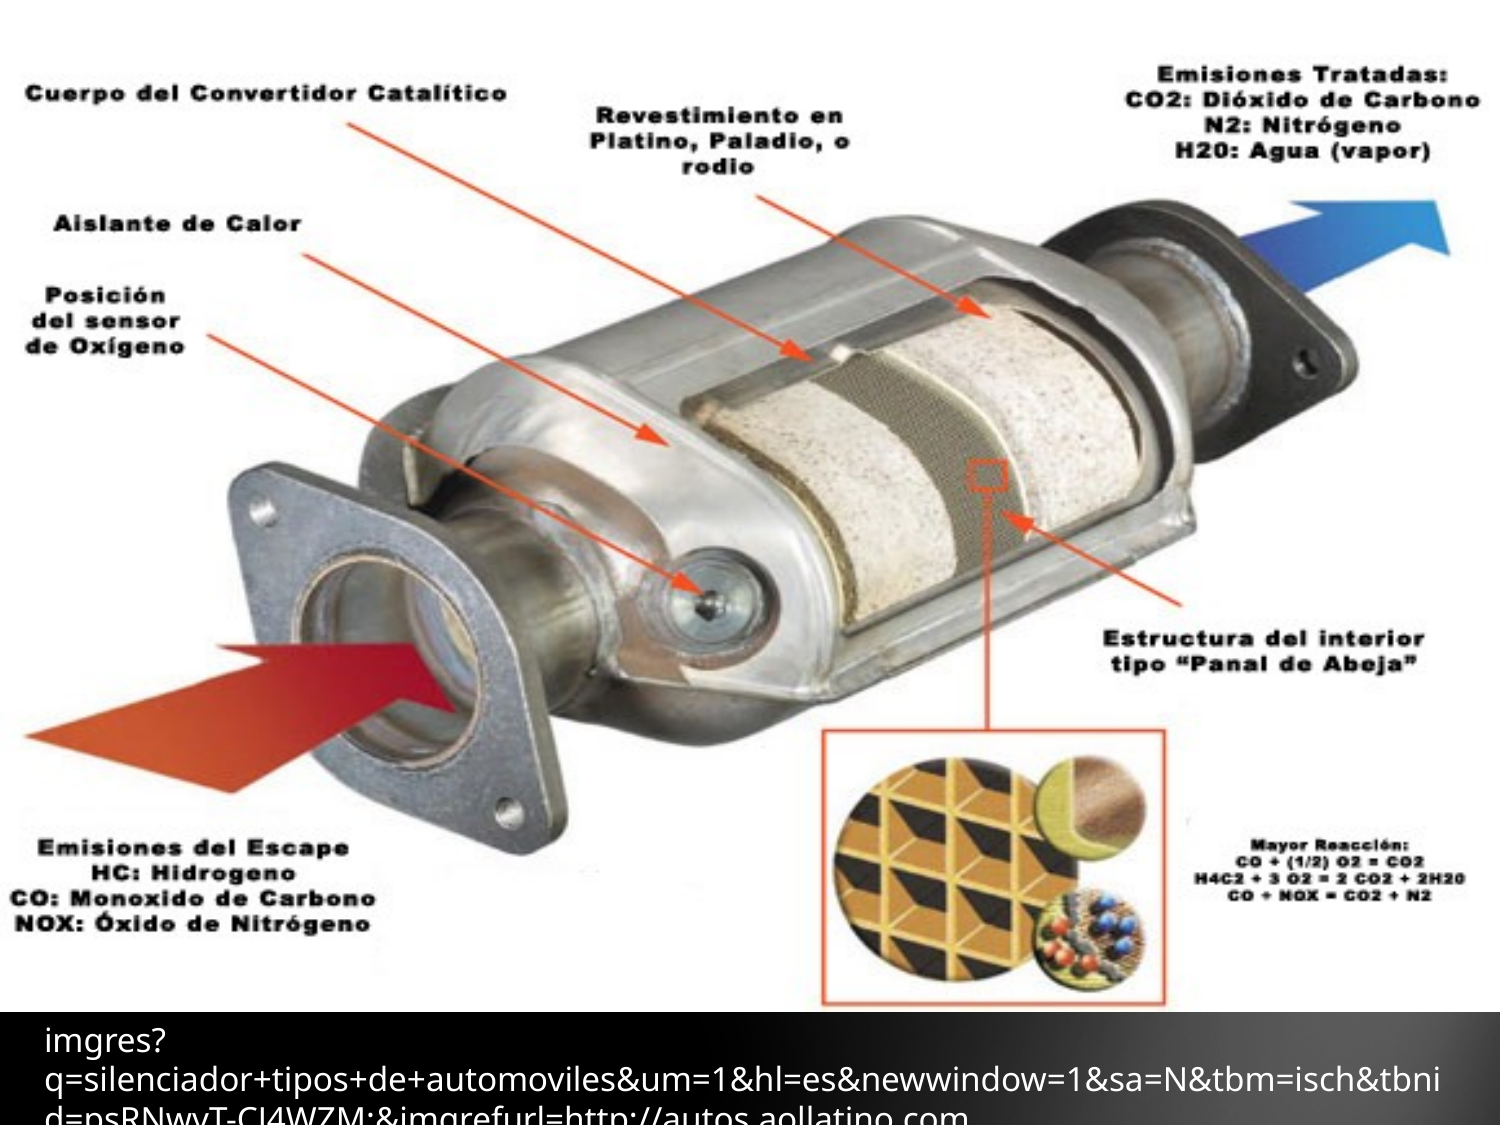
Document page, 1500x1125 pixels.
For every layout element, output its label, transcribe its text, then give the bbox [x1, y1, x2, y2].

text_box imgres?q=silenciador+tipos+de+automoviles&um=1&hl=es&newwindow=1&sa=N&tbm=isch&tbnid=psRNwvT-CJ4WZM:&imgrefurl=http://autos.aollatino.com [29, 1025, 1471, 1125]
picture [0, 0, 1500, 1012]
